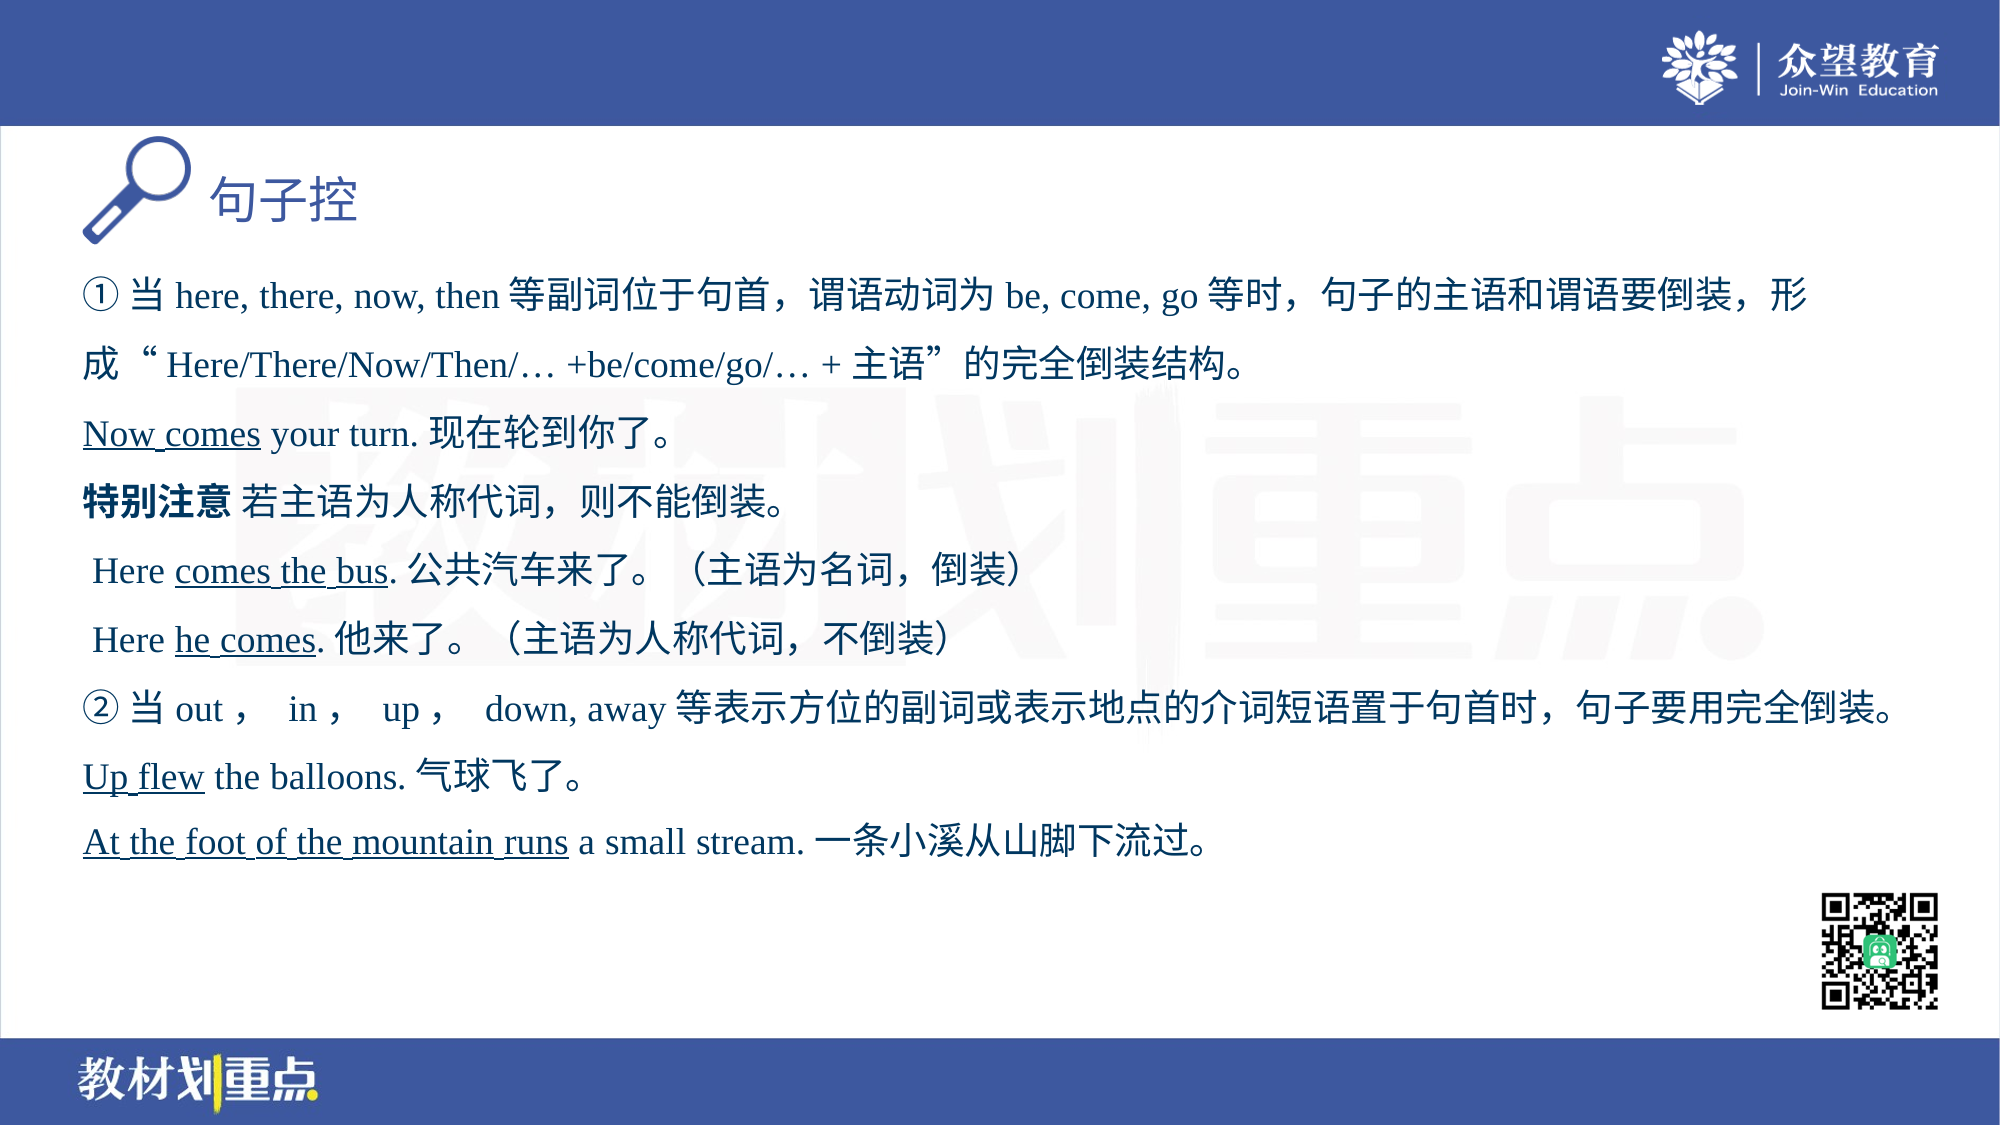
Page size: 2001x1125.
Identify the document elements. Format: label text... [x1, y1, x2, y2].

picture [0, 0, 2000, 1125]
text_box ①当here, there, now, then等副词位于句首，谓语动词为be, come, go等时，句子的主语和谓语要倒装，形 成“Here/There/Now/Then/… +be/come/go/… +主语”的完全倒装结构。 Now comes your turn.现在轮到你了。 特别注意 若主语为人称代词，则不能倒装。 Here comes the bus.公共汽车来了。（主语为名词，倒装） Here he comes.他来了。（主语为人称代词，不倒装） ②当out， in， up， down, away等表示方位的副词或表示地点的介词短语置于句首时，句子要用完全倒装。 Up flew the balloons.气球飞了。 At the foot of the mountain runs a small stream.一条小溪从山脚下流过。 [82, 247, 1817, 856]
